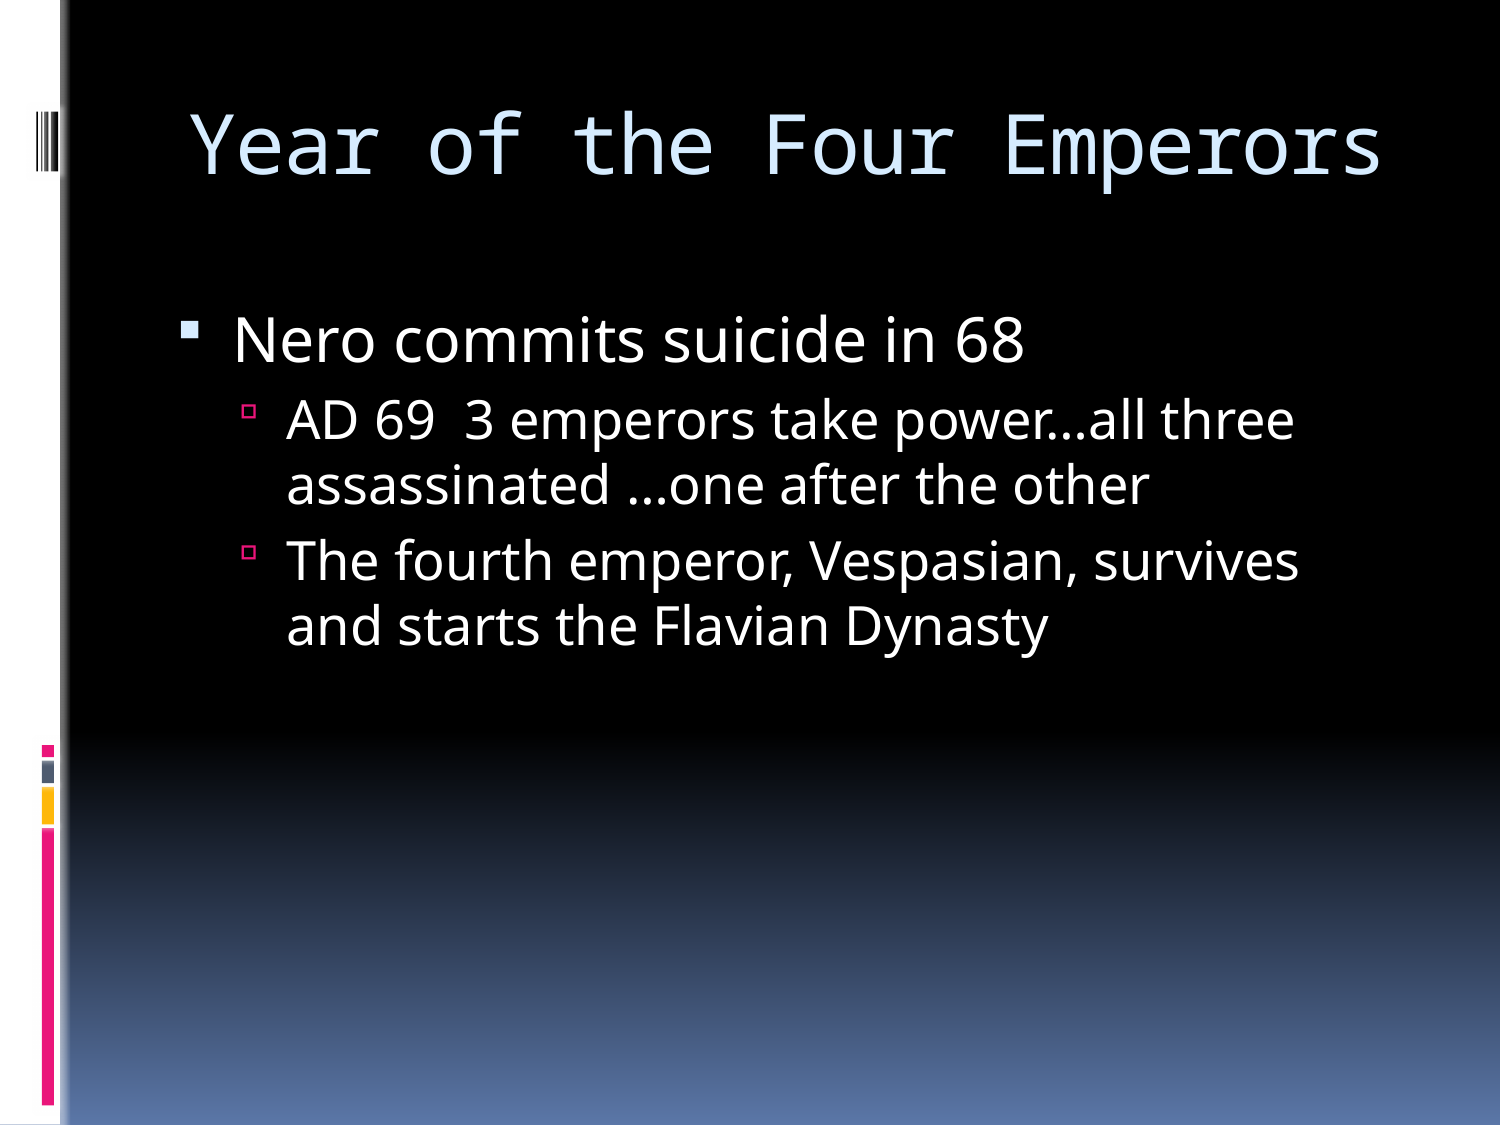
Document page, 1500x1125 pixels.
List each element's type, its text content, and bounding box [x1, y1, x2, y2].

title Year of the Four Emperors [150, 83, 1425, 234]
list Nero commits suicide in 68 AD 69 3 emperors take power…all three assassinated …one after the other The fourth emperor, Vespasian, survives and starts the Flavian Dynasty [150, 292, 1425, 1043]
